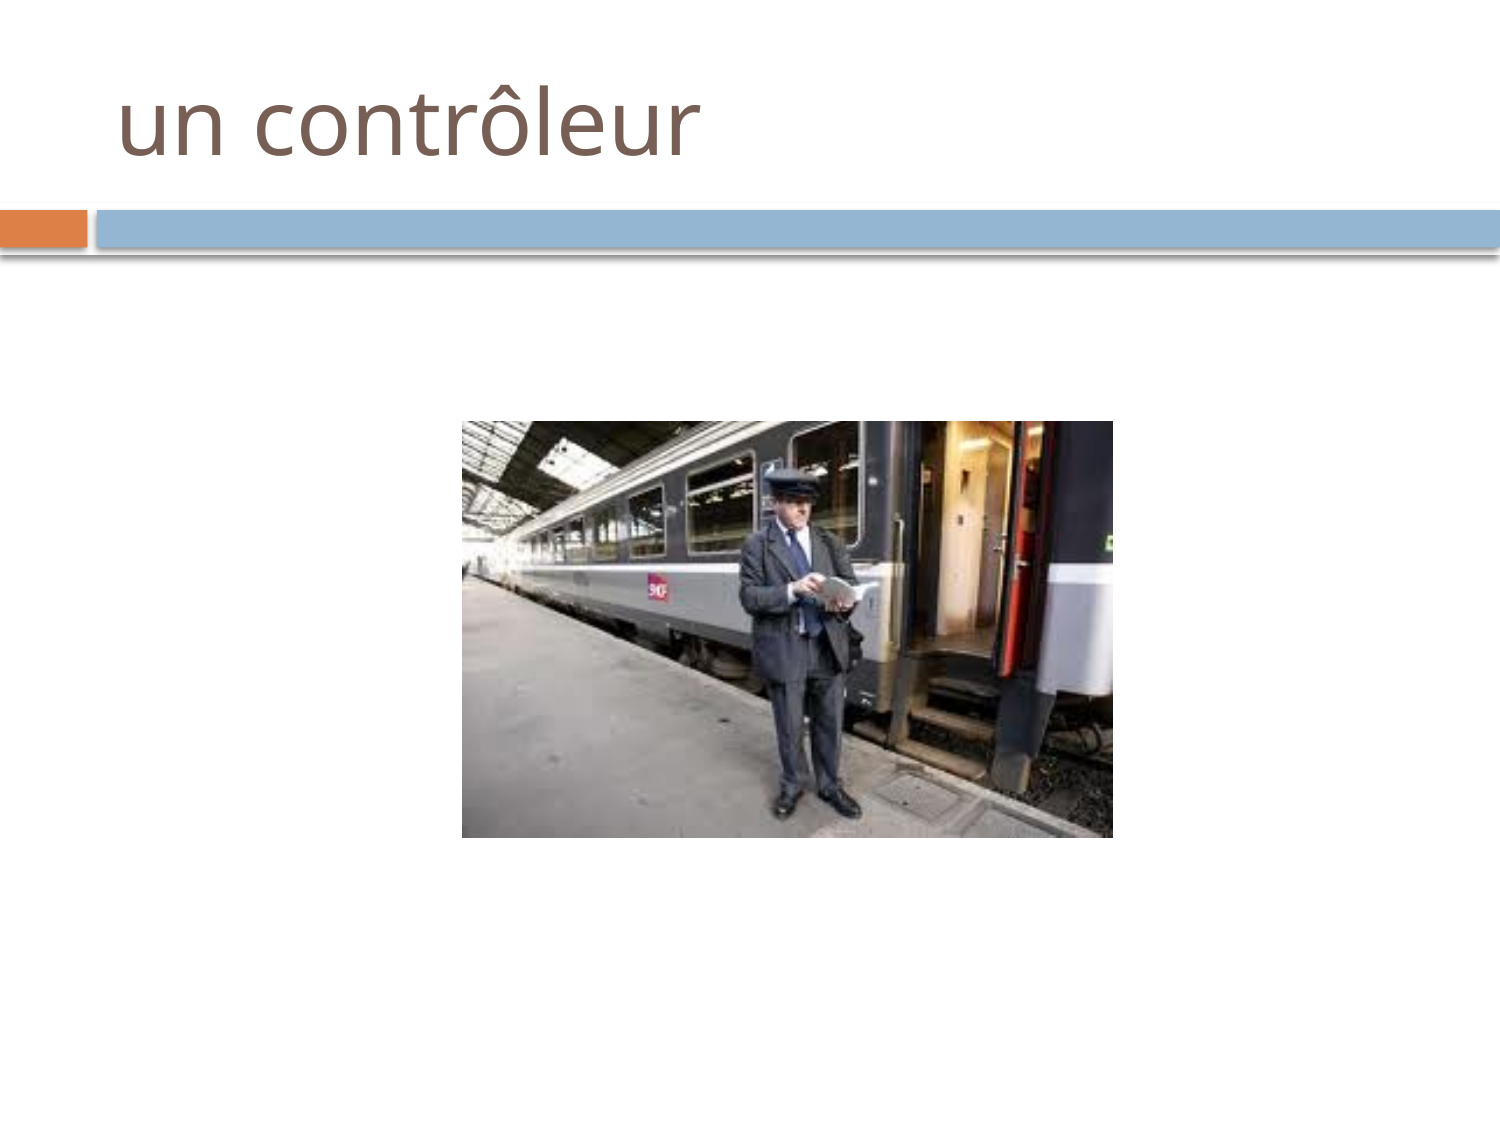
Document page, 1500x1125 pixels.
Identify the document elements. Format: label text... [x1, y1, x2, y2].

picture [462, 420, 1113, 838]
title un contrôleur [100, 37, 1438, 200]
